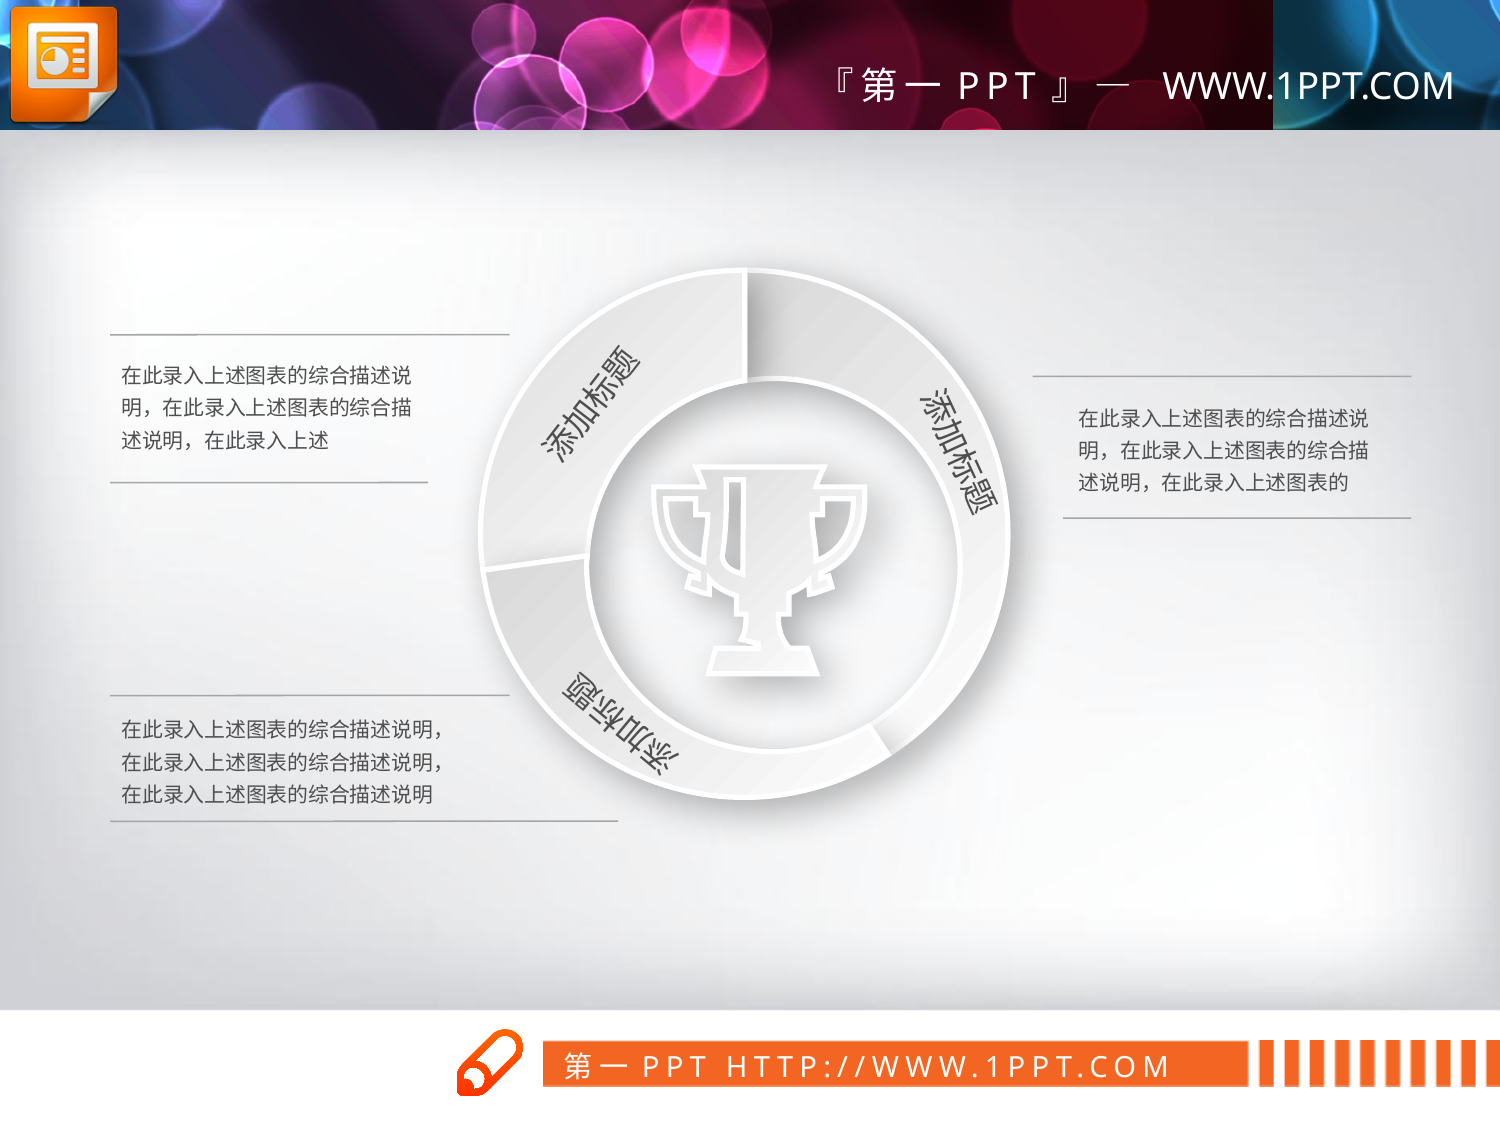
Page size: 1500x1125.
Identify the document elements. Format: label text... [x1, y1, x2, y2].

picture [0, 0, 1500, 1012]
text_box [482, 555, 889, 798]
text_box 添加标题 [518, 323, 661, 486]
text_box 在此录入上述图表的综合描述说明，在此录入上述图表的综合描述说明，在此录入上述图表的 [1064, 390, 1401, 503]
text_box 添加标题 [540, 652, 701, 799]
text_box [480, 270, 745, 570]
text_box 在此录入上述图表的综合描述说明，在此录入上述图表的综合描述说明，在此录入上述 [106, 347, 429, 460]
text_box [653, 467, 865, 674]
text_box 在此录入上述图表的综合描述说明，在此录入上述图表的综合描述说明，在此录入上述图表的综合描述说明 [106, 702, 482, 815]
text_box 添加标题 [901, 365, 1019, 537]
text_box [766, 270, 1008, 740]
picture [543, 1040, 1500, 1087]
